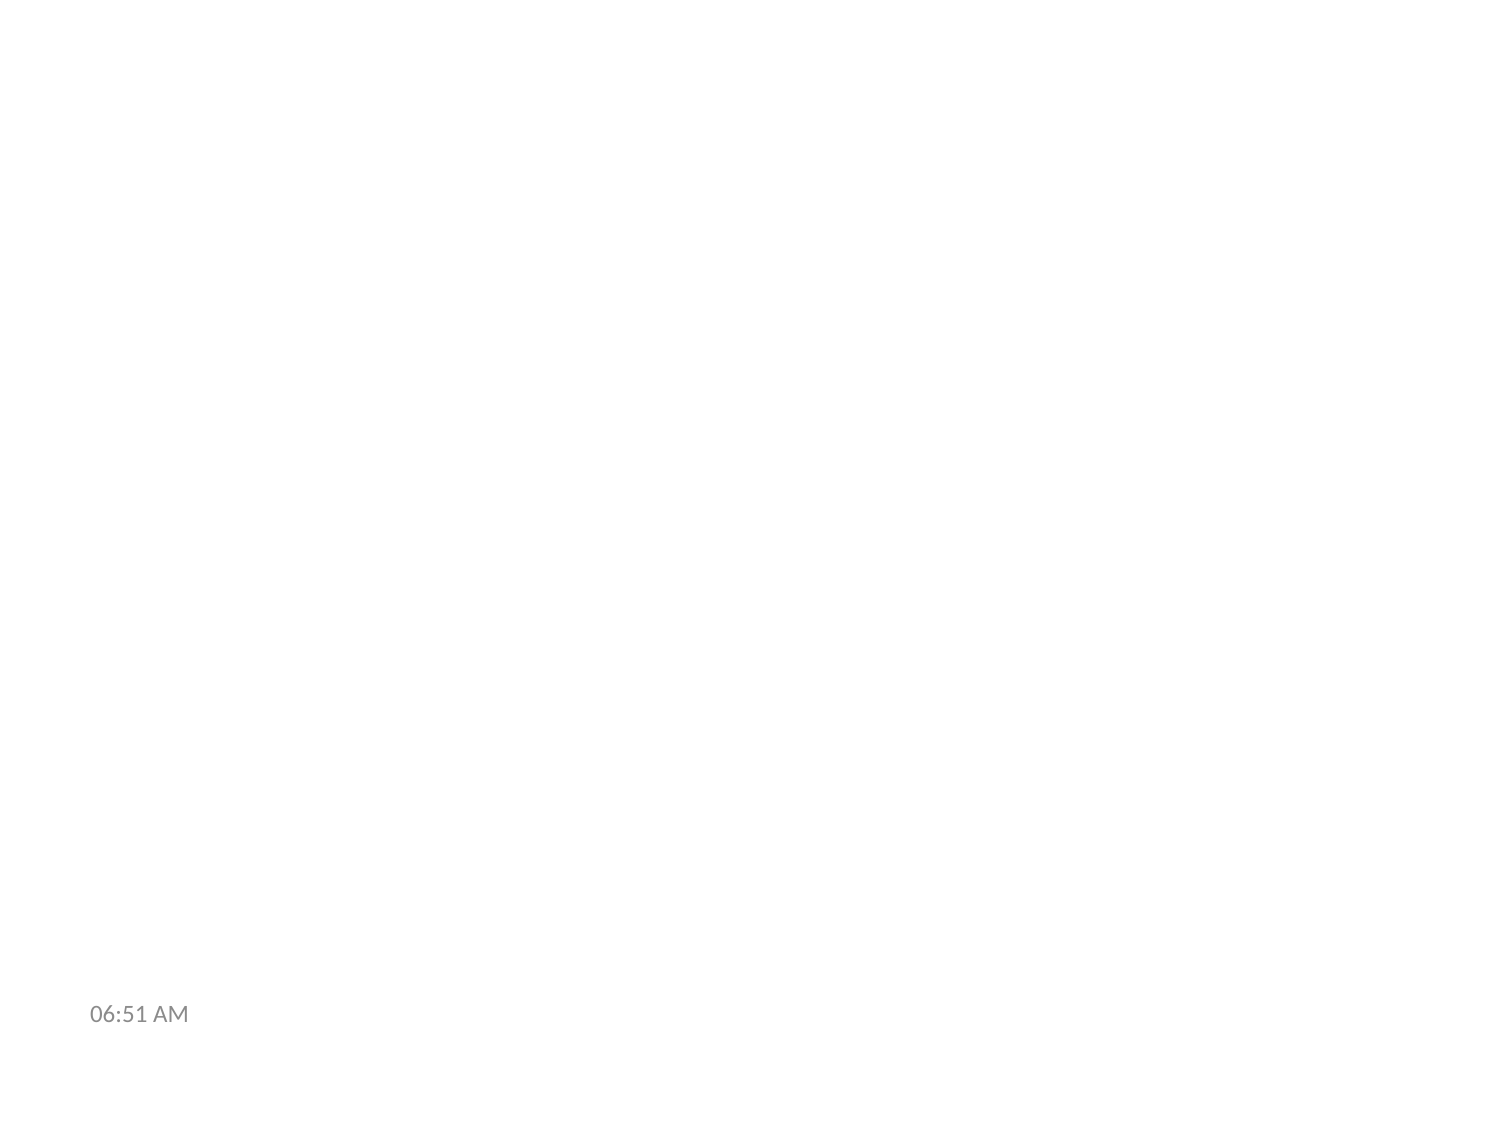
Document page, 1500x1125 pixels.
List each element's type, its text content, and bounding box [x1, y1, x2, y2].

text_box 3:35 PM [75, 982, 425, 1043]
